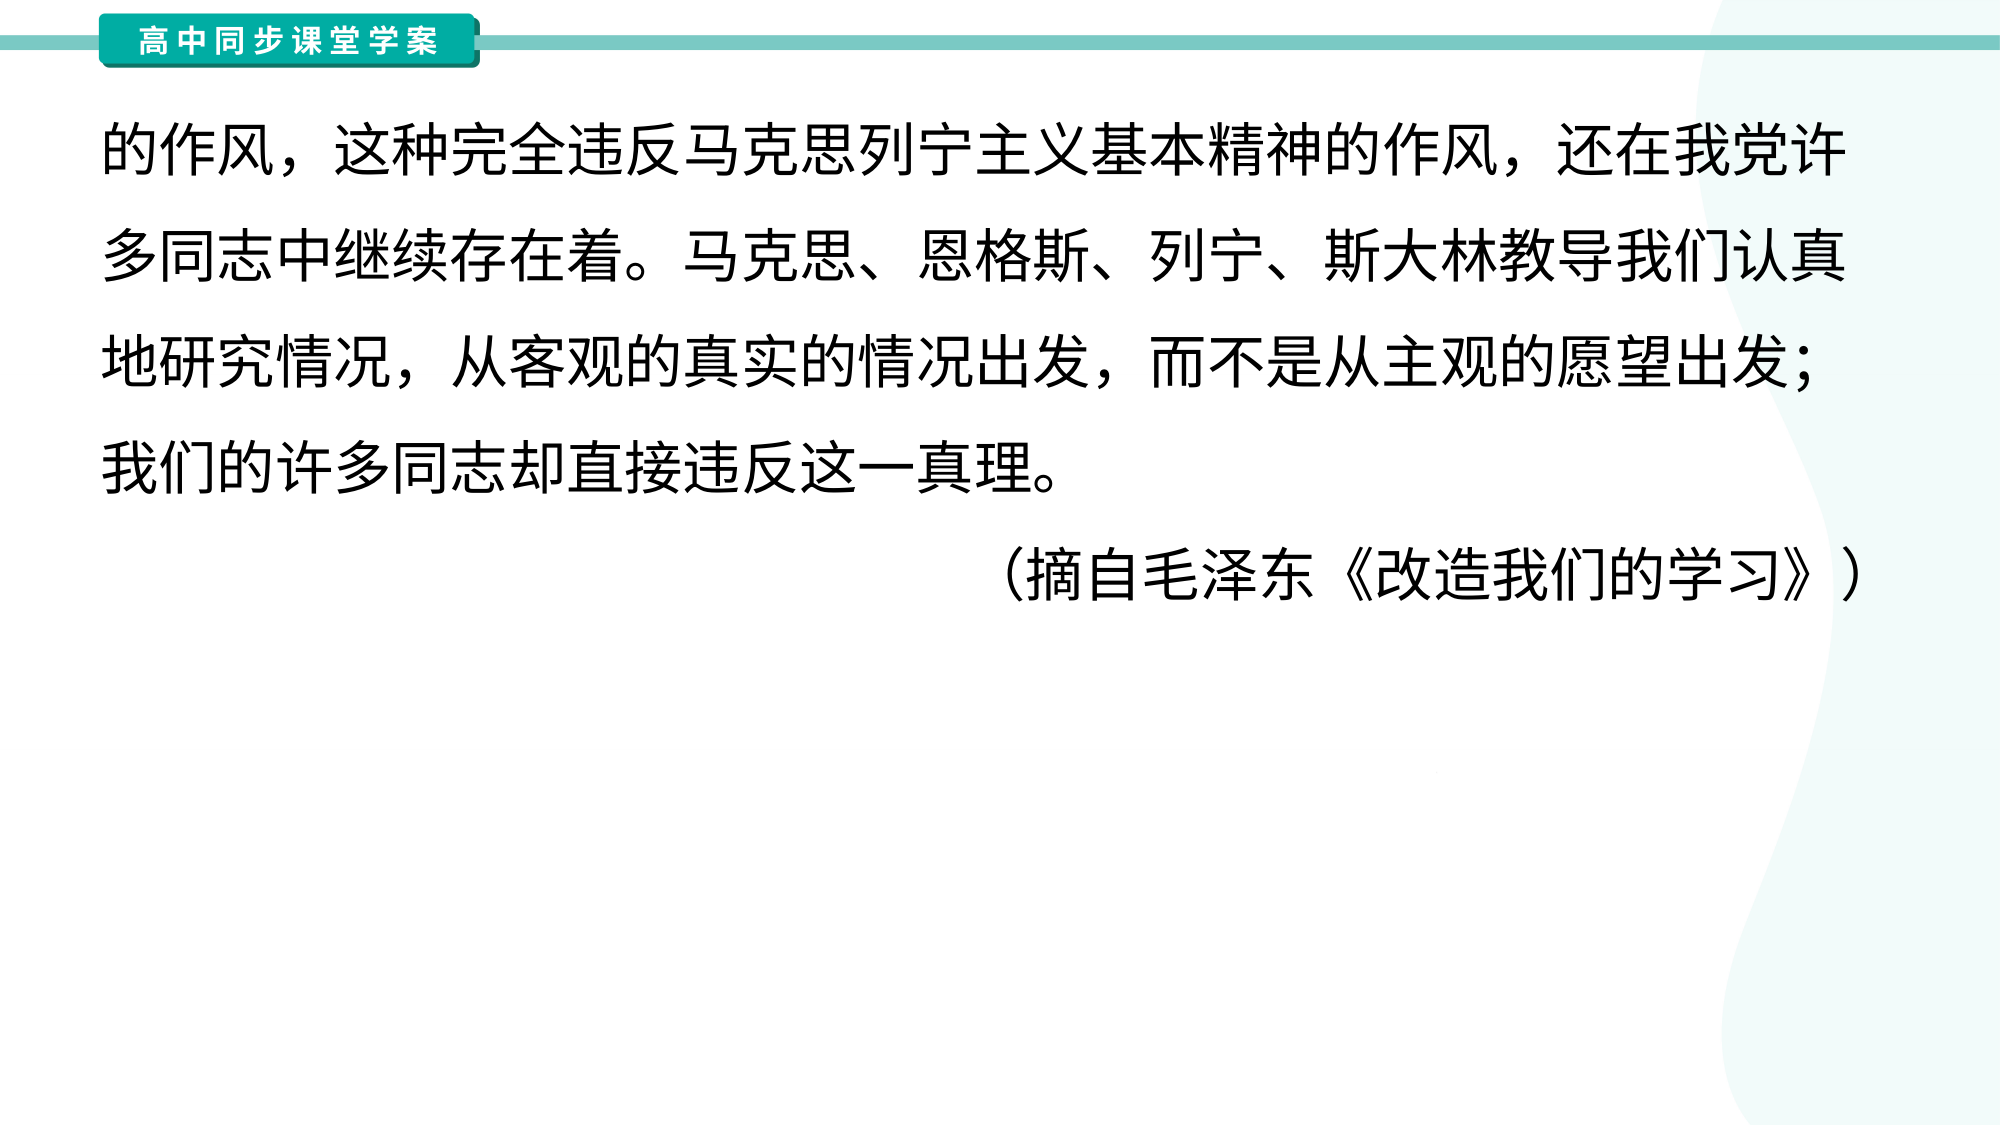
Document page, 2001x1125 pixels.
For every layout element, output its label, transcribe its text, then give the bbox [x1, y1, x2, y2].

picture [0, 0, 2000, 1125]
text_box 的作风，这种完全违反马克思列宁主义基本精神的作风，还在我党许 多同志中继续存在着。马克思、恩格斯、列宁、斯大林教导我们认真 地研究情况，从客观的真实的情况出发，而不是从主观的愿望出发； 我们的许多同志却直接违反这一真理。 （摘自毛泽东《改造我们的学习》） [100, 76, 1899, 608]
